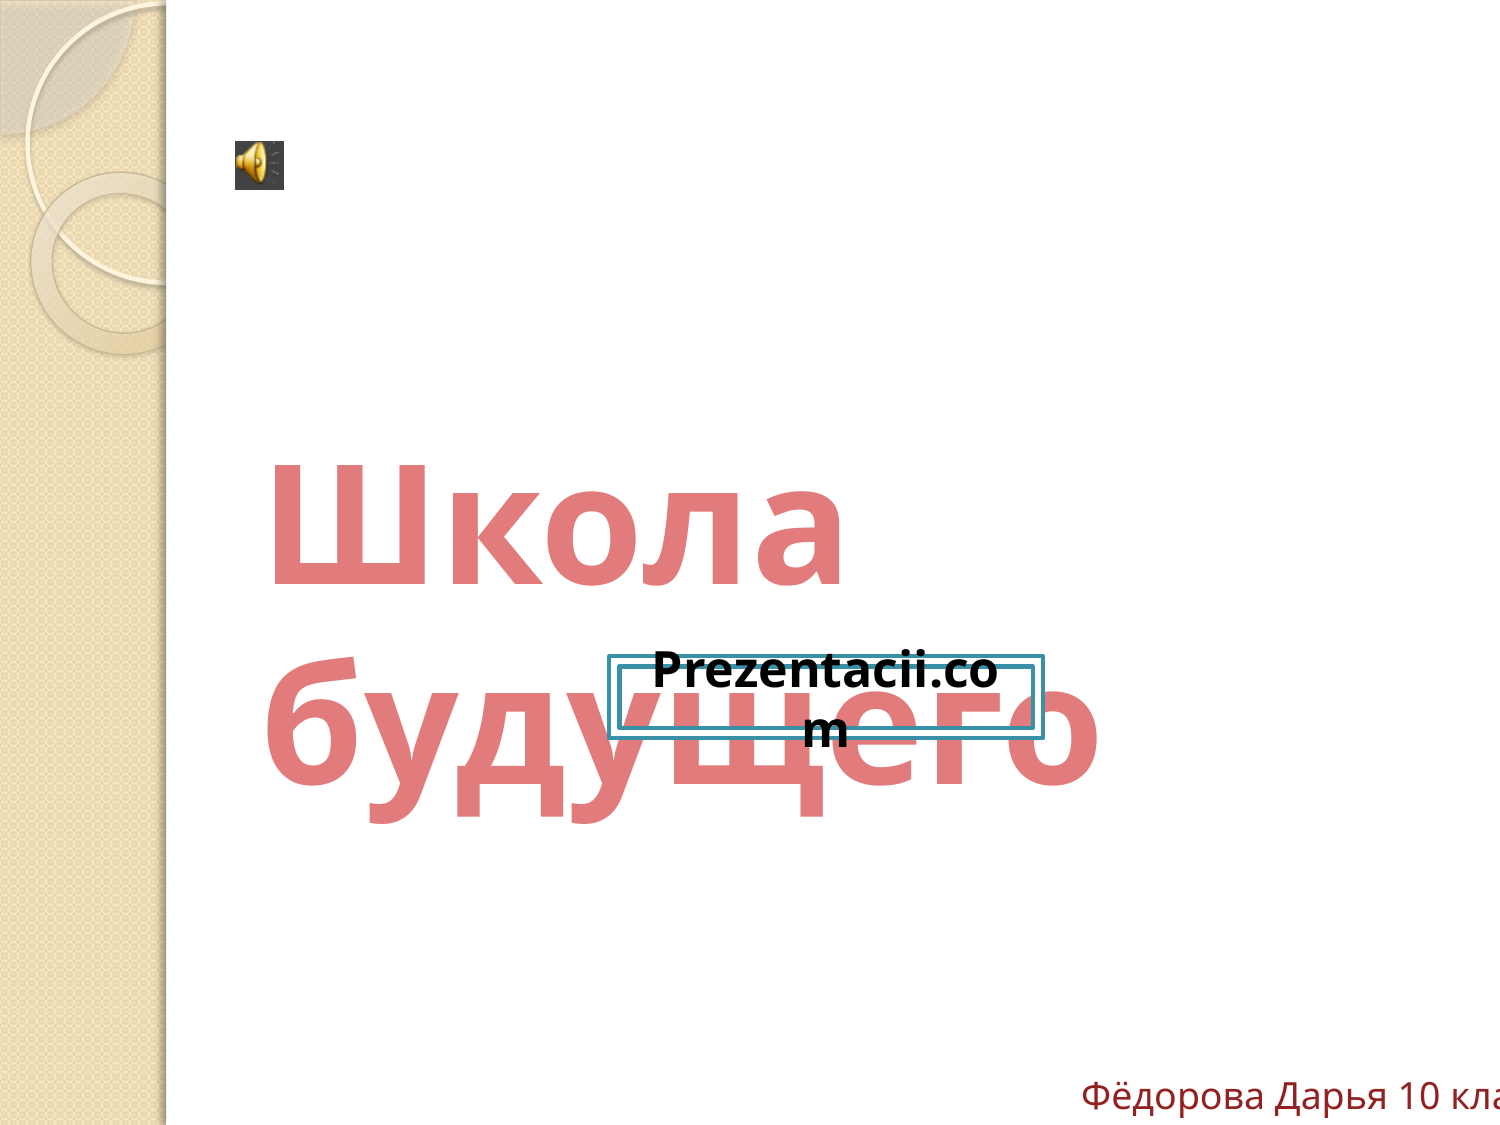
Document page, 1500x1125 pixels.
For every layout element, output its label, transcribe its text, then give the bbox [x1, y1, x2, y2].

picture [234, 140, 285, 191]
text_box Школа будущего [246, 410, 1500, 825]
text_box Prezentacii.com [607, 654, 1045, 740]
text_box Фёдорова Дарья 10 класс [1066, 1064, 1500, 1124]
